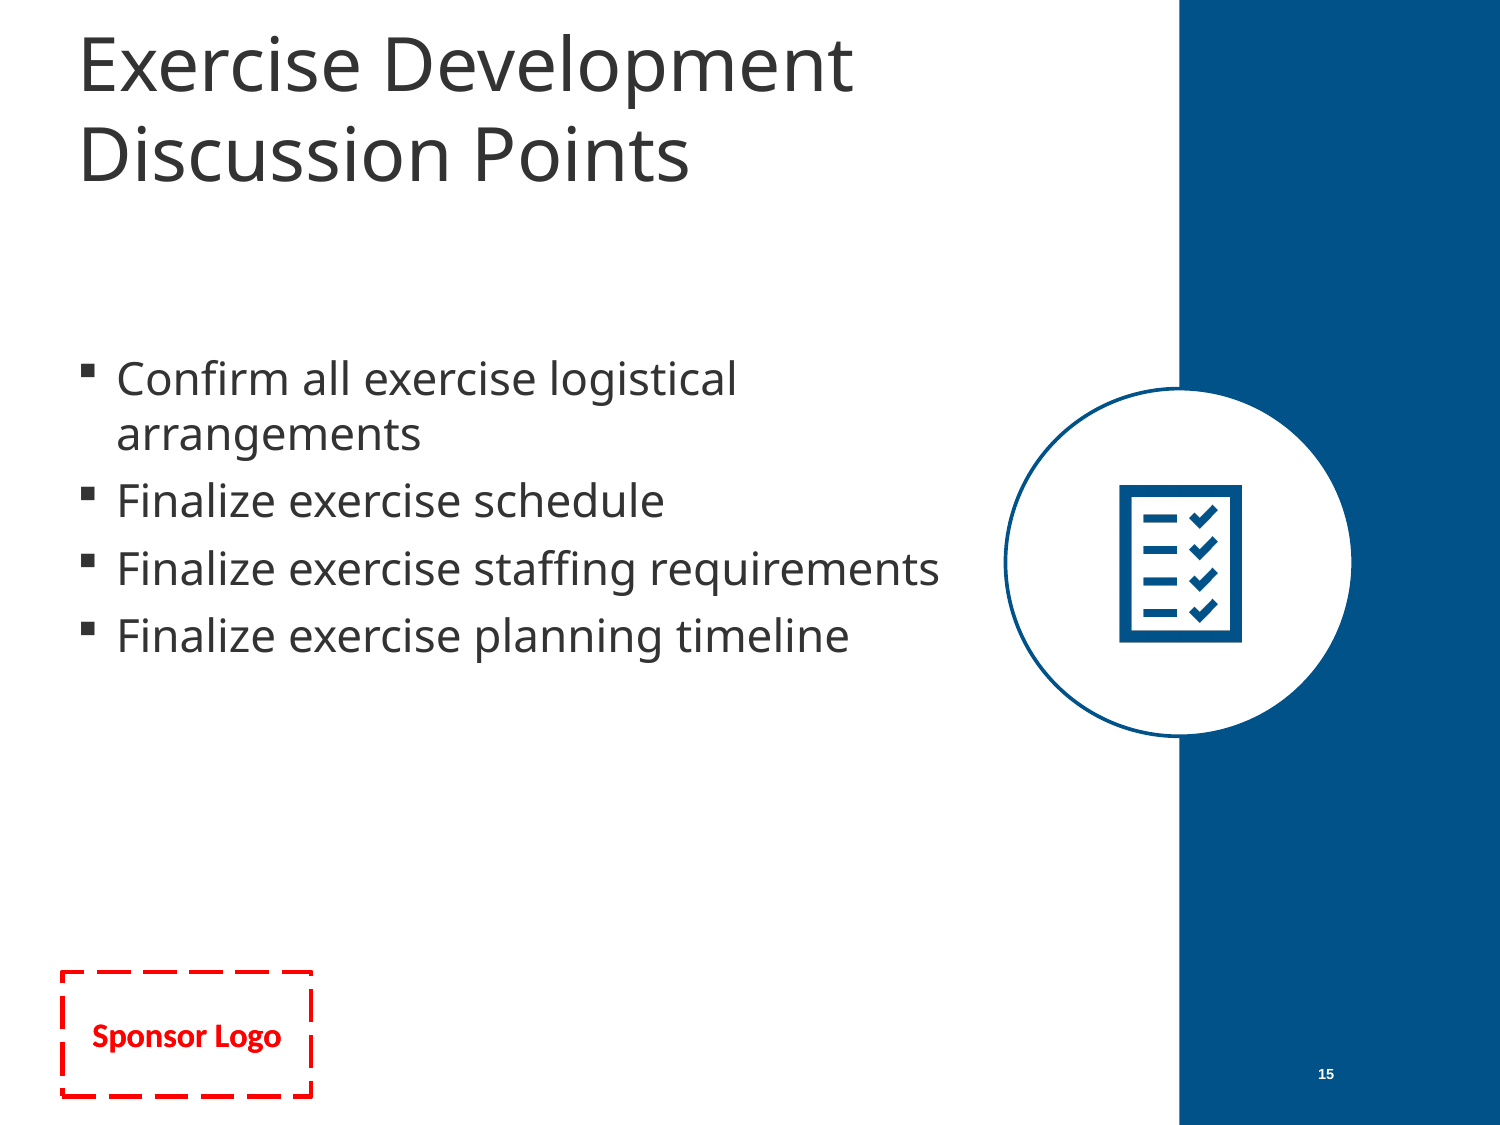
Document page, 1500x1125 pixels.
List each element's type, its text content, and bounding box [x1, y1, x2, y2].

slide_number 15 [1242, 1052, 1368, 1098]
list Confirm all exercise logistical arrangements Finalize exercise schedule Finalize exercise staffing requirements Finalize exercise planning timeline [62, 299, 1013, 712]
picture [1086, 469, 1275, 658]
text_box [1003, 386, 1356, 739]
text_box [1177, 0, 1500, 1125]
title Exercise Development Discussion Points [62, 24, 1177, 188]
